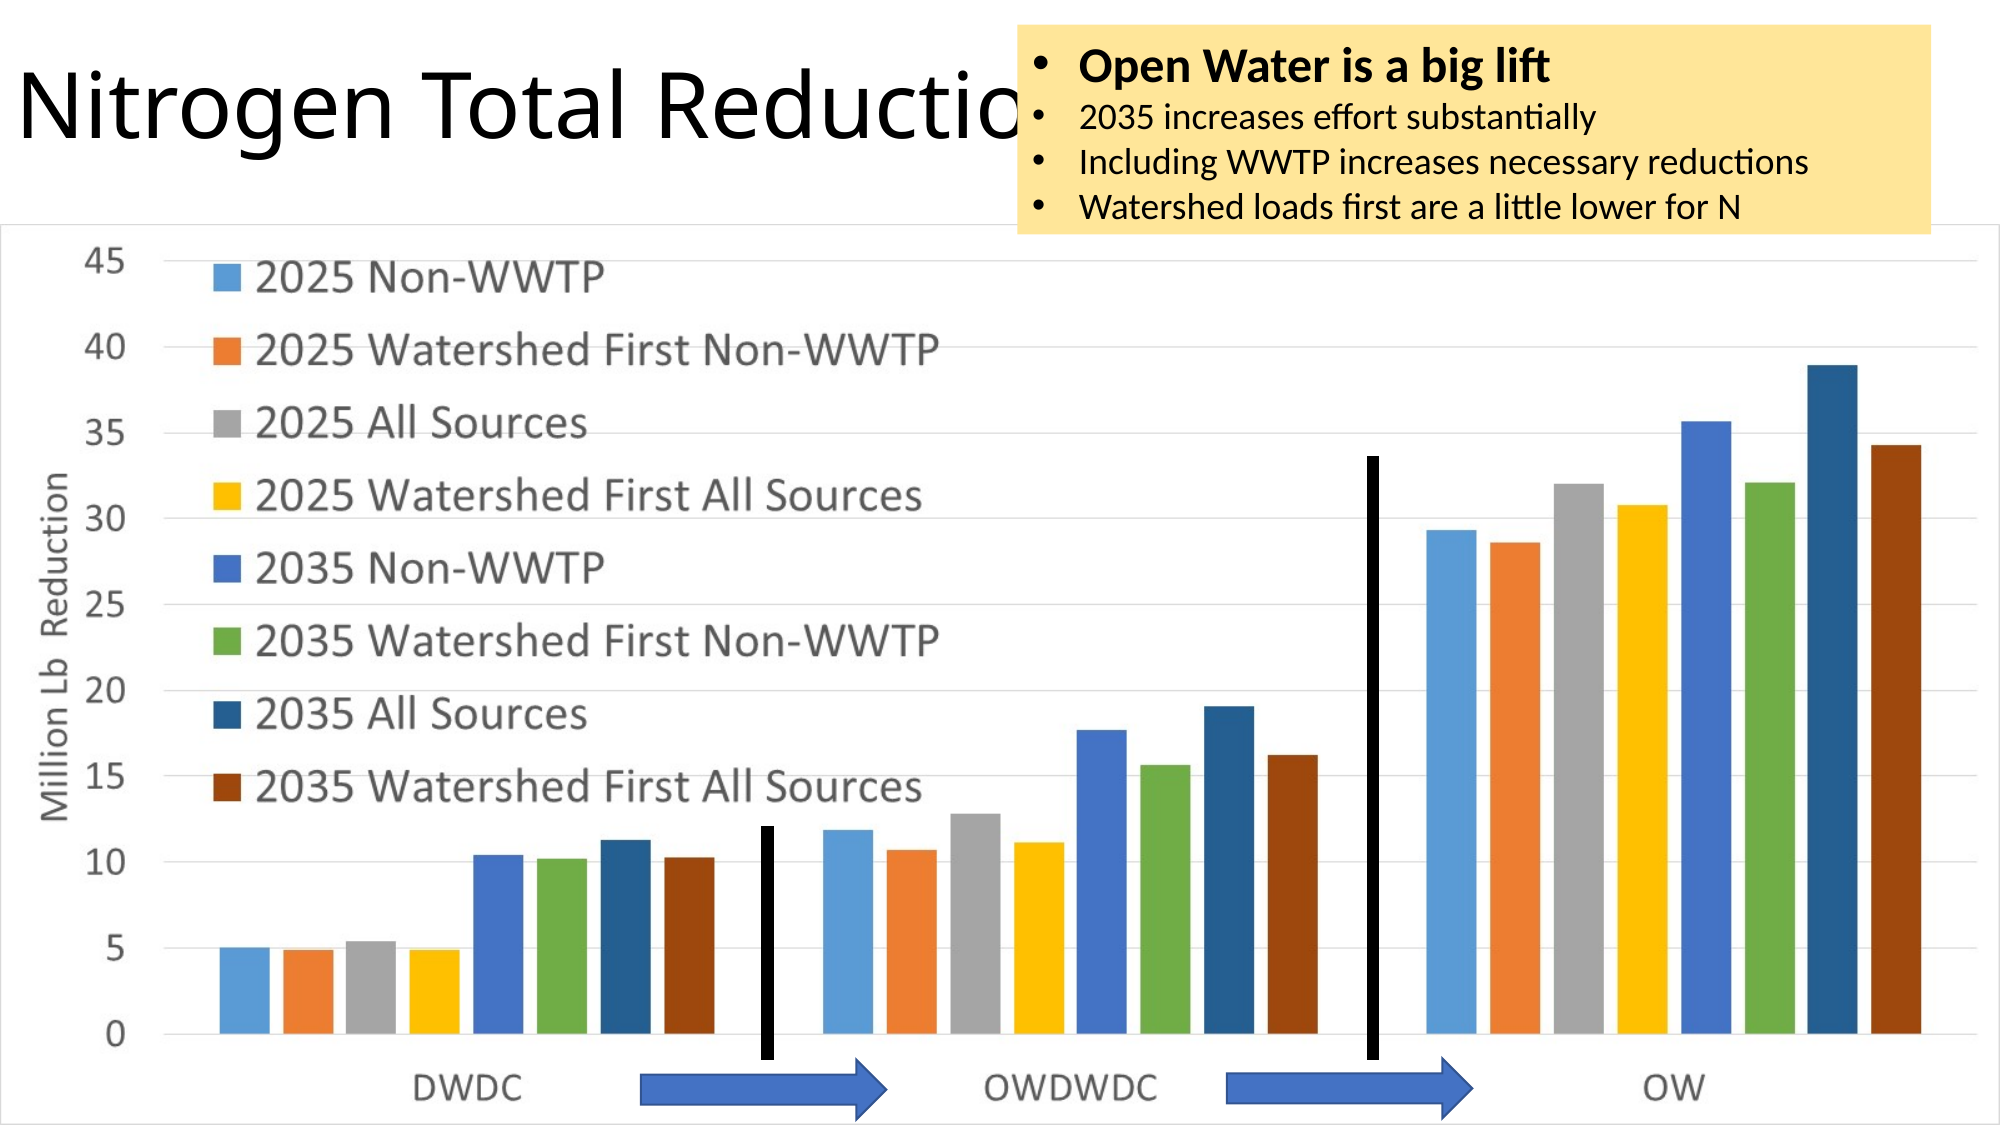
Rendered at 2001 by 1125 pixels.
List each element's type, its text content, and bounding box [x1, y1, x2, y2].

text_box Open Water is a big lift 2035 increases effort substantially Including WWTP increases necessary reductions Watershed loads first are a little lower for N [1017, 24, 1932, 224]
picture [0, 224, 2000, 1125]
title Nitrogen Total Reductions [0, 0, 1725, 218]
